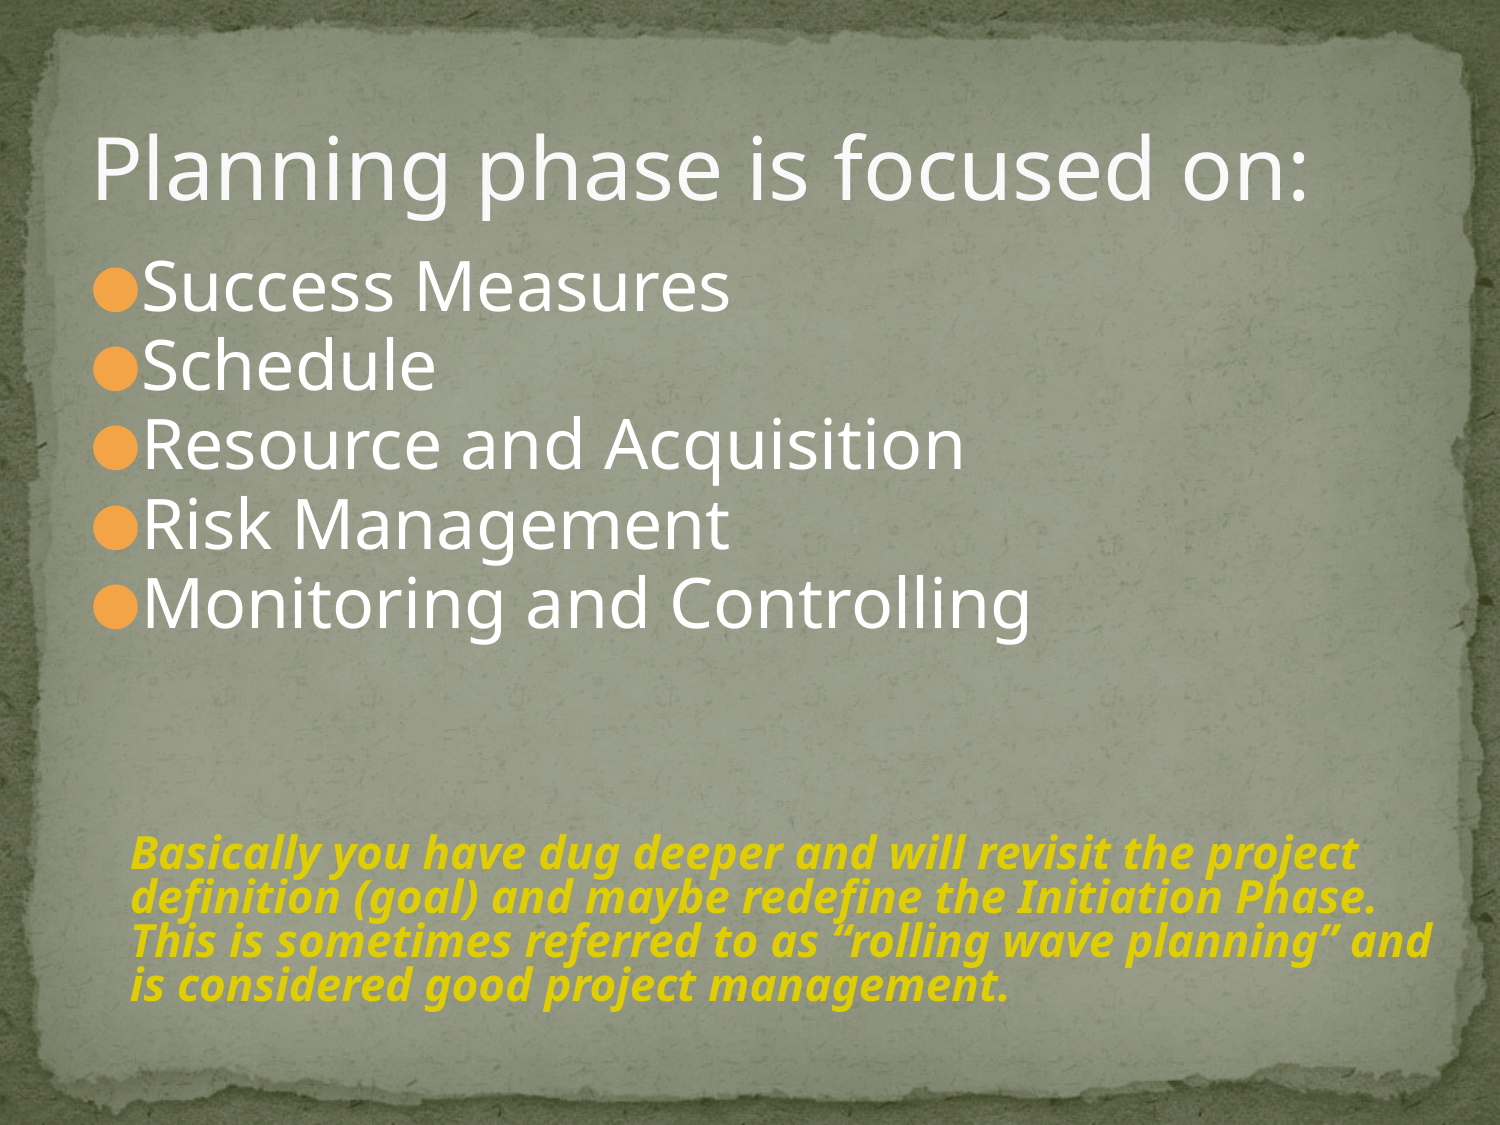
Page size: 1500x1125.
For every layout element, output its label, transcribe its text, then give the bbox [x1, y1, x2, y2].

title Planning phase is focused on: [75, 24, 1425, 225]
list Basically you have dug deeper and will revisit the project definition (goal) and maybe redefine the Initiation Phase. This is sometimes referred to as “rolling wave planning” and is considered good project management. [115, 826, 1465, 1027]
list Success Measures Schedule Resource and Acquisition Risk Management Monitoring and Controlling [75, 249, 1113, 1000]
picture [0, 0, 1500, 1125]
